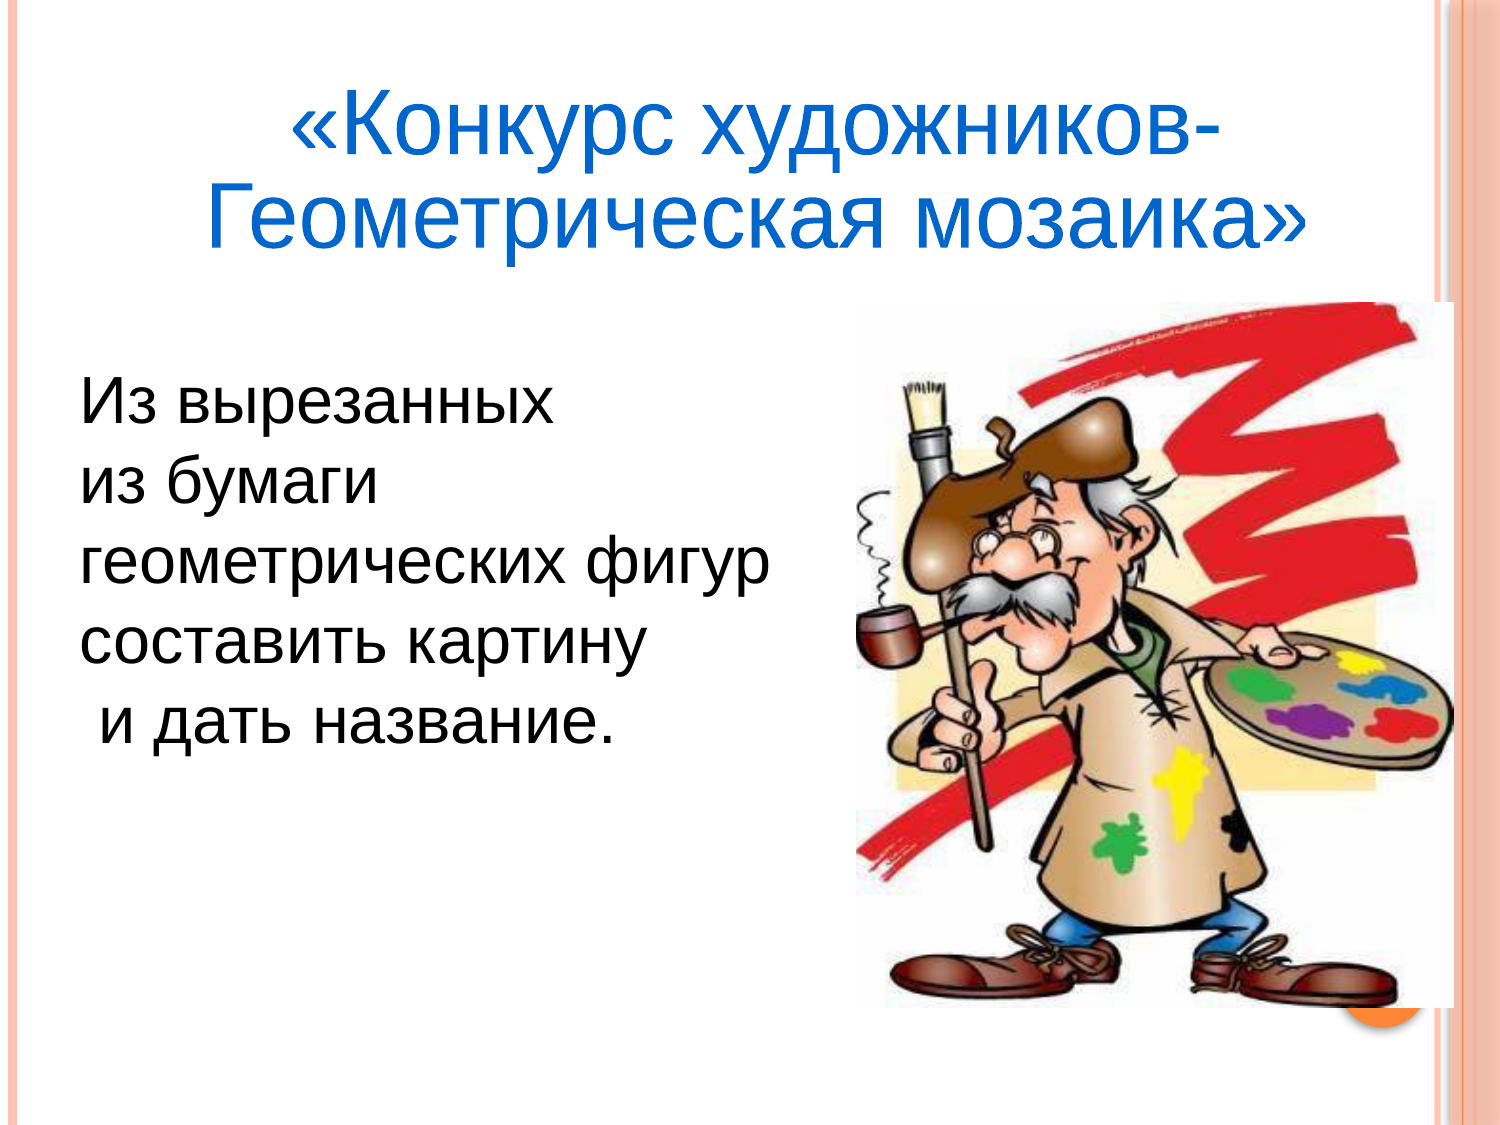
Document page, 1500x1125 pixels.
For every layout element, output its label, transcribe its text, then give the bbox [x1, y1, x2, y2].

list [855, 302, 1455, 1008]
text_box Из вырезанных из бумаги геометрических фигур составить картину и дать название. [64, 349, 821, 765]
